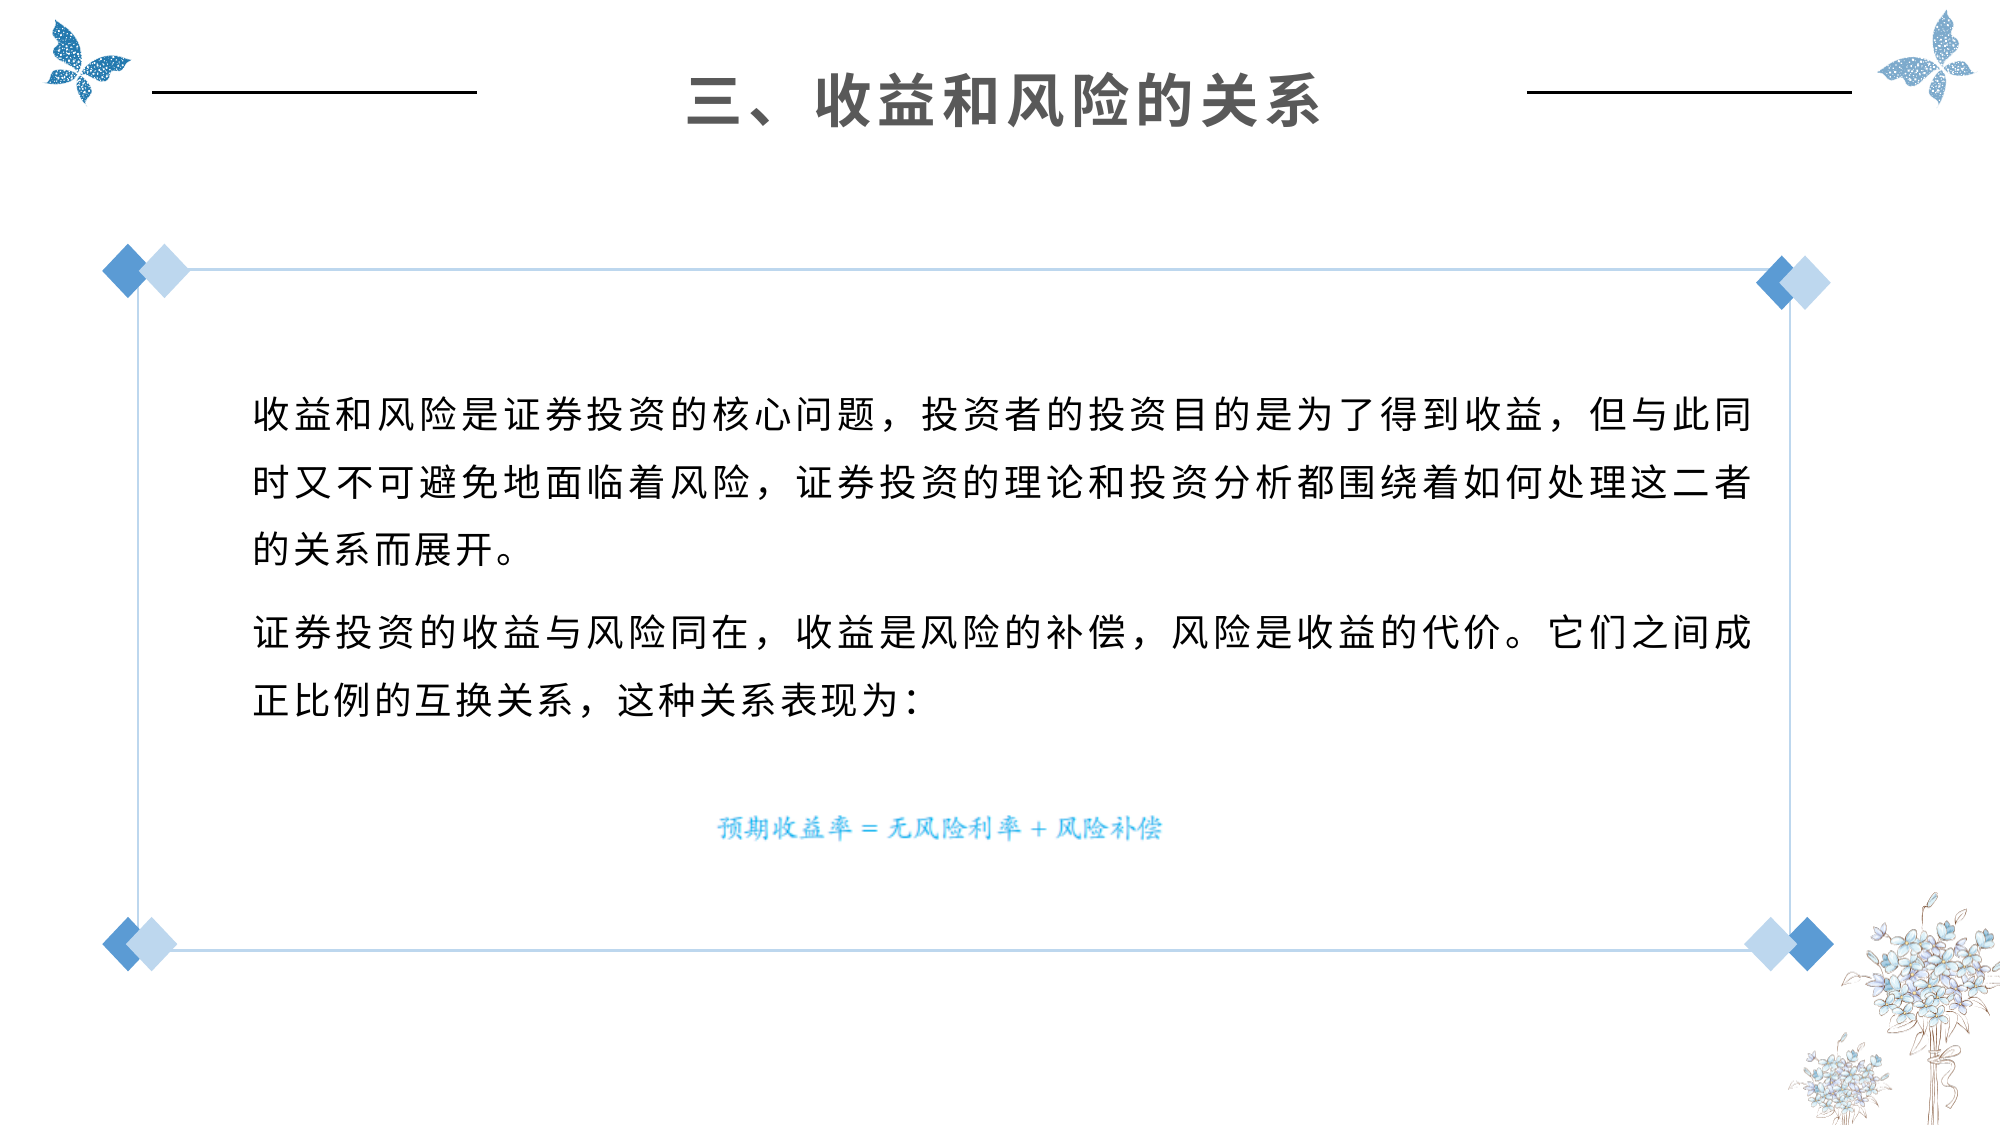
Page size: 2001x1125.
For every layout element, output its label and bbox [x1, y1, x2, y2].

text_box [151, 55, 1852, 142]
picture [1788, 892, 2000, 1125]
text_box [240, 362, 1767, 848]
text_box [102, 243, 1834, 972]
